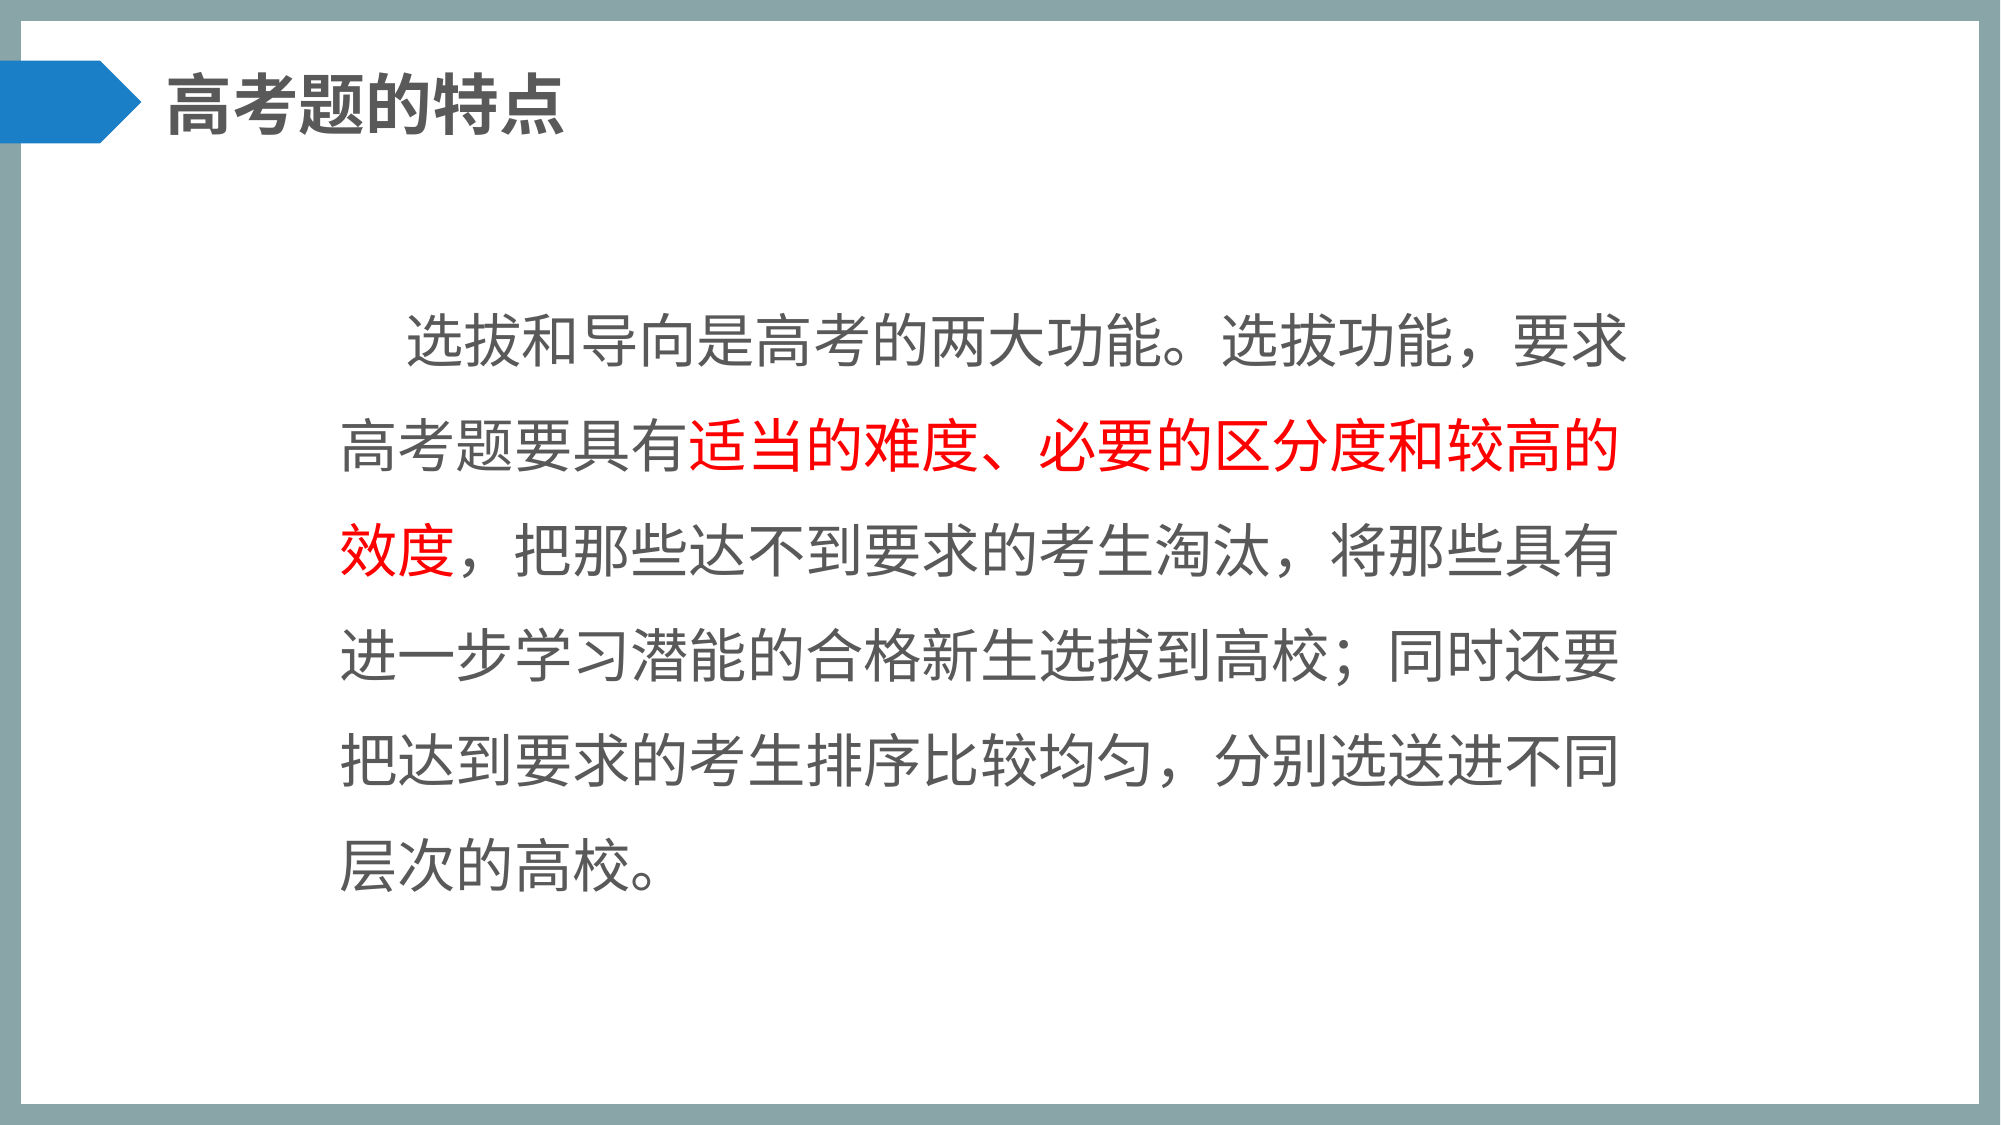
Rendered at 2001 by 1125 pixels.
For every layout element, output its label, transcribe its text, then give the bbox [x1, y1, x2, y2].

text_box 选拔和导向是高考的两大功能。选拔功能，要求高考题要具有适当的难度、必要的区分度和较高的效度，把那些达不到要求的考生淘汰，将那些具有进一步学习潜能的合格新生选拔到高校；同时还要把达到要求的考生排序比较均匀，分别选送进不同层次的高校。 [324, 262, 1676, 907]
text_box 高考题的特点 [150, 55, 581, 151]
